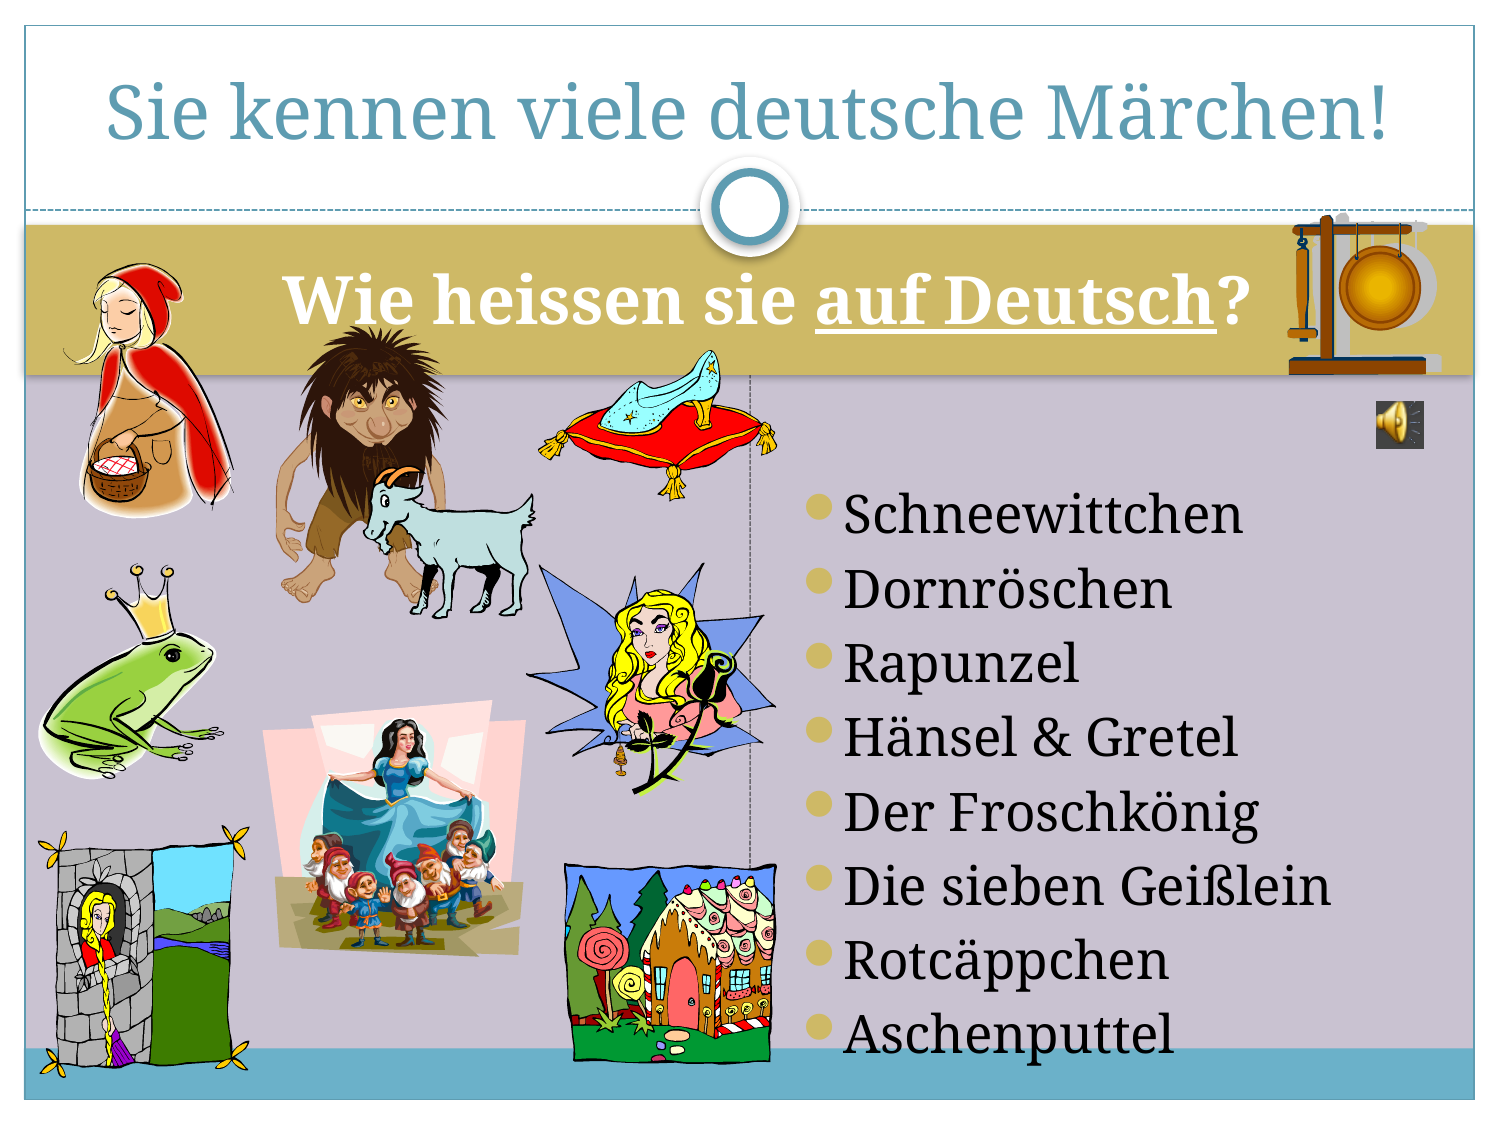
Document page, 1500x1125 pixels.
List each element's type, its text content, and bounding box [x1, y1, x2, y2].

picture [562, 862, 778, 1065]
picture [37, 824, 251, 1079]
picture [62, 262, 235, 520]
title Sie kennen viele deutsche Märchen! [49, 37, 1450, 162]
list Wie heissen sie auf Deutsch? [99, 236, 1280, 359]
picture [1287, 212, 1442, 376]
picture [1374, 399, 1426, 451]
picture [37, 562, 226, 781]
picture [262, 324, 778, 960]
list Schneewittchen Dornröschen Rapunzel Hänsel & Gretel Der Froschkönig Die sieben Geißlein Rotcäppchen Aschenputtel [787, 405, 1450, 1075]
